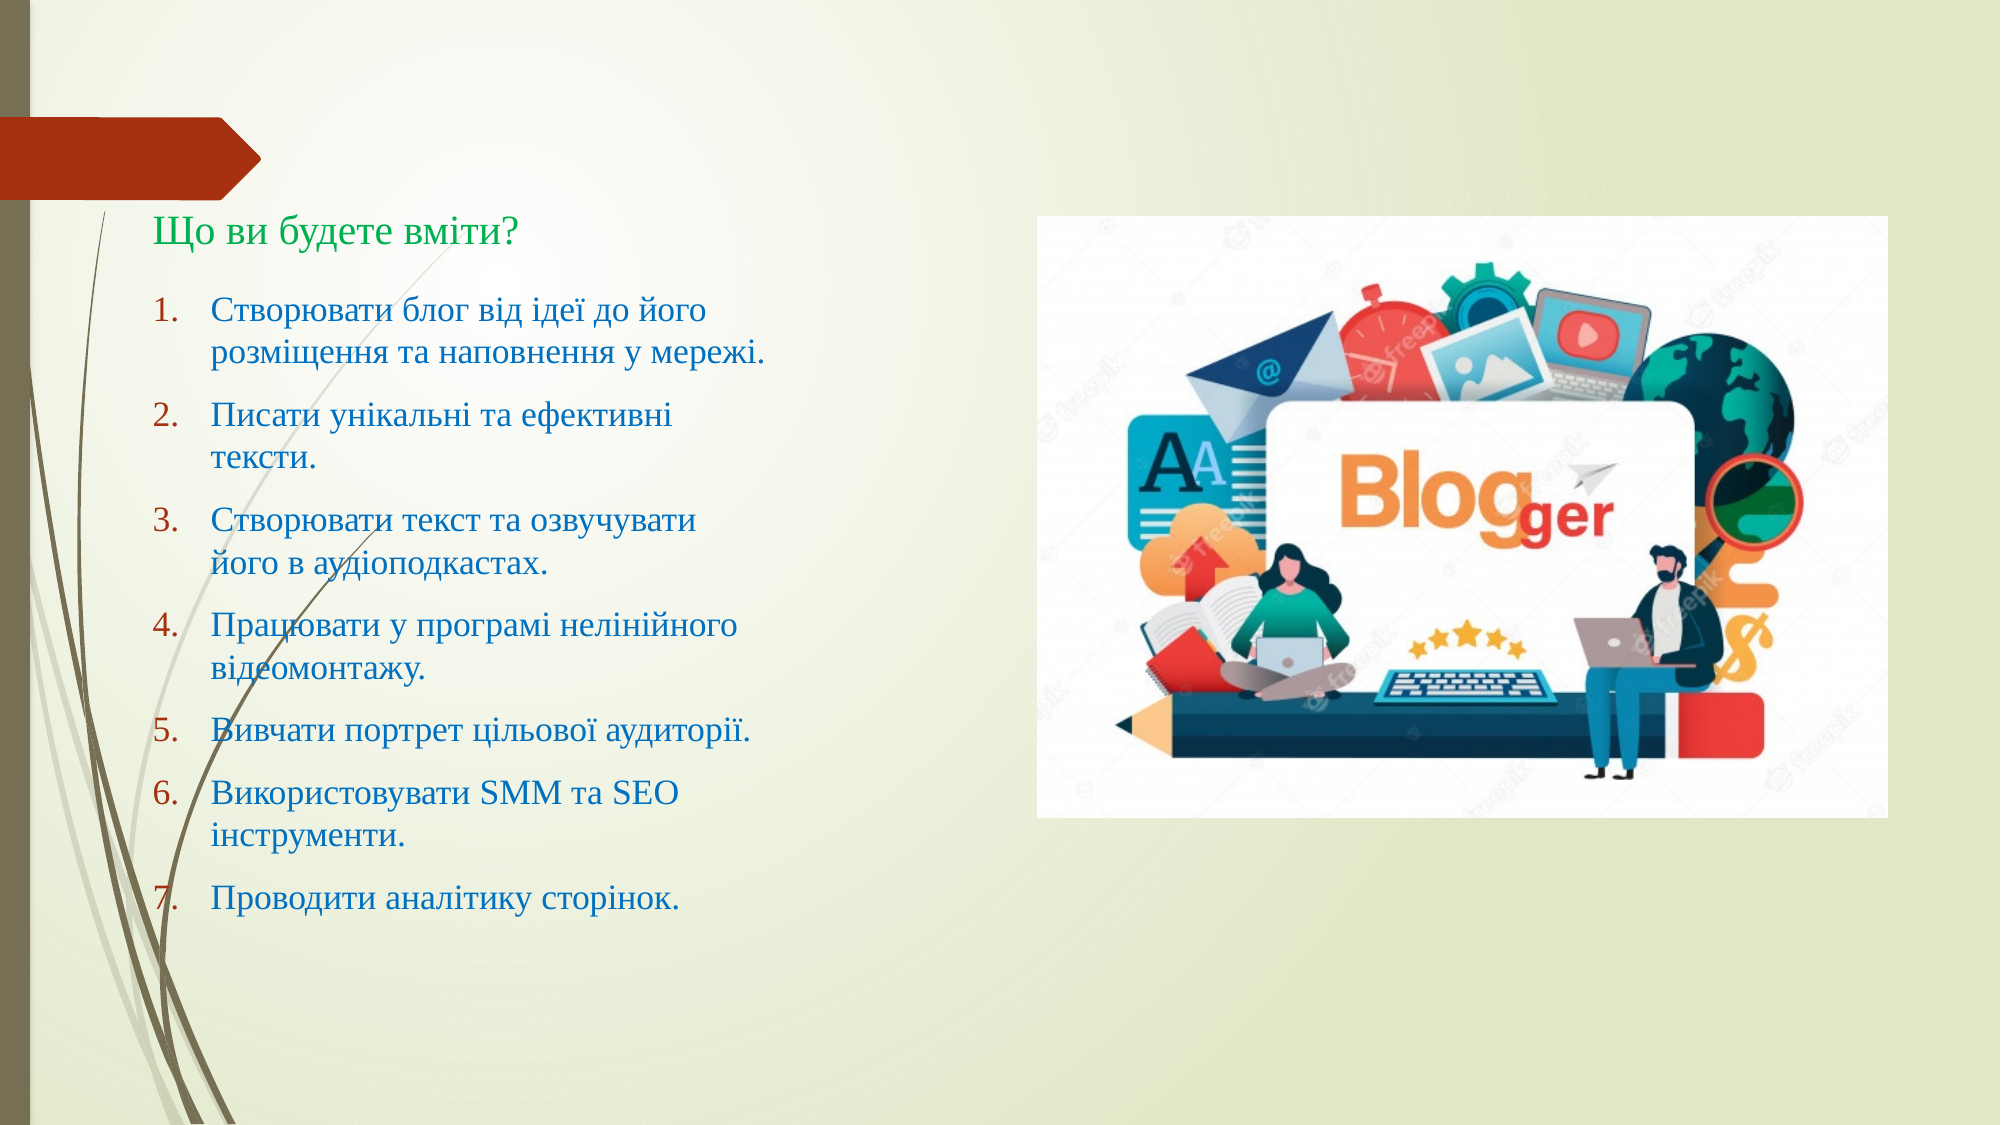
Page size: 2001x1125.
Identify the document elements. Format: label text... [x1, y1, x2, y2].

title Що ви будете вміти? [137, 161, 783, 261]
list Створювати блог від ідеї до його розміщення та наповнення у мережі. Писати унікальні та ефективні тексти. Створювати текст та озвучувати його в аудіоподкастах. Працювати у програмі нелінійного відеомонтажу. Вивчати портрет цільової аудиторії. Використовувати SMM та SEO інструменти. Проводити аналітику сторінок. [137, 277, 783, 963]
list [1036, 216, 1888, 819]
